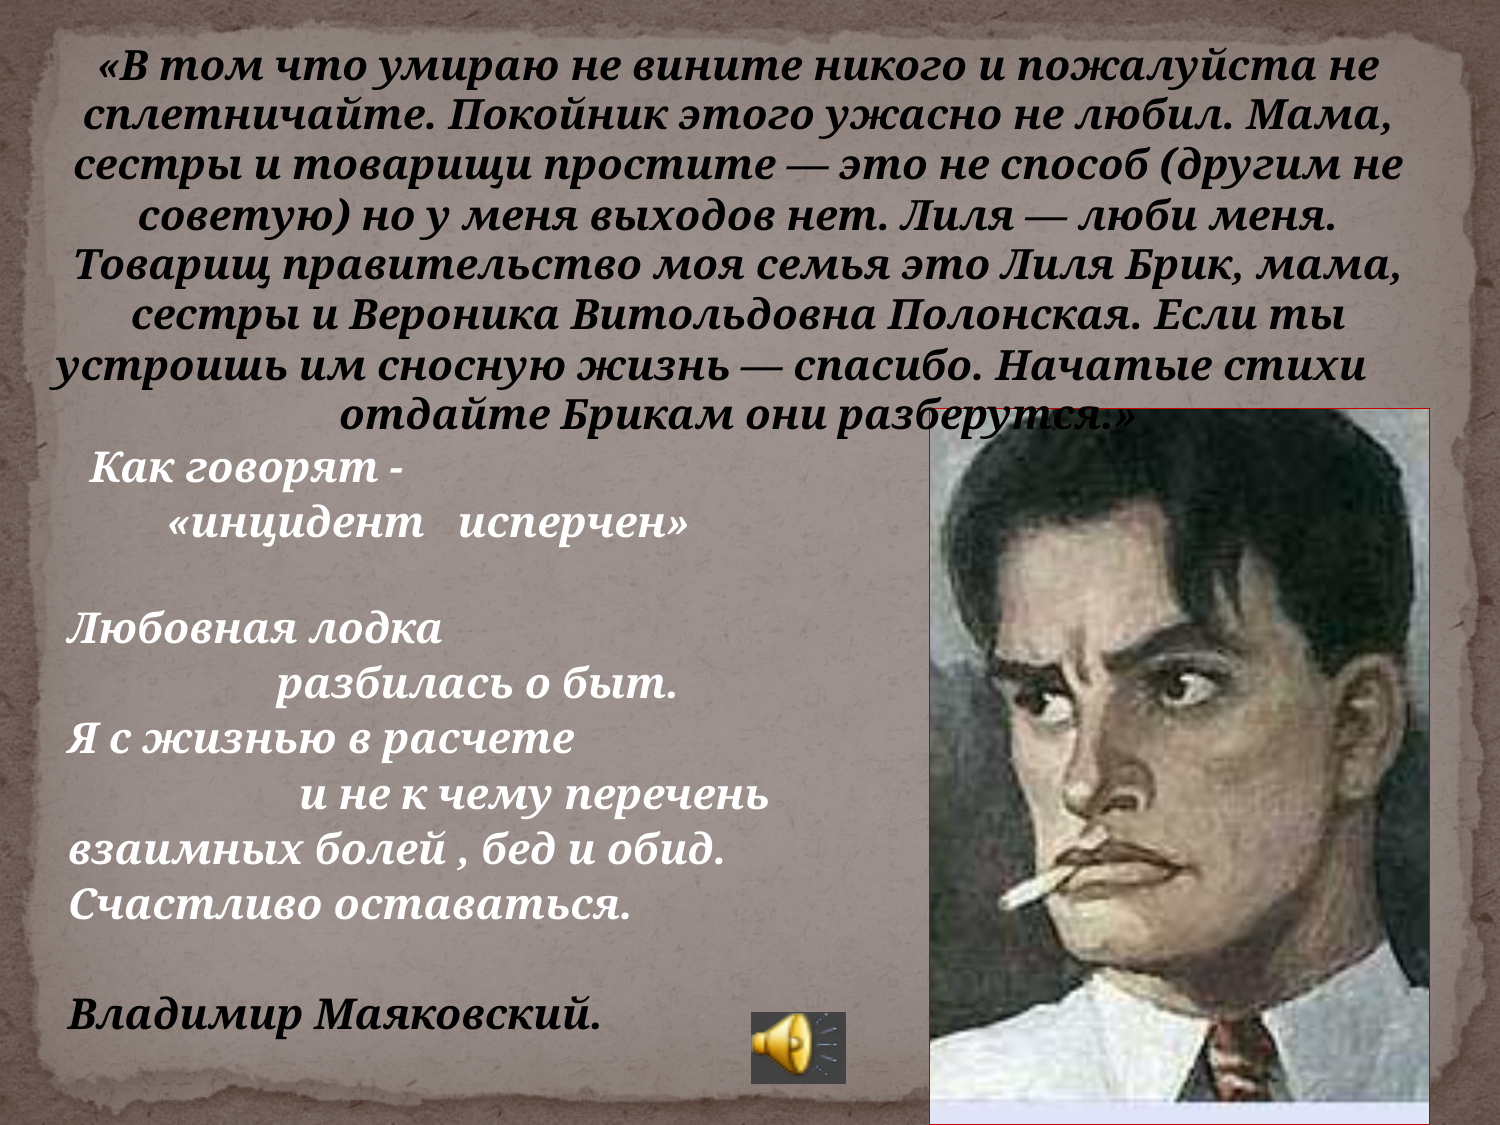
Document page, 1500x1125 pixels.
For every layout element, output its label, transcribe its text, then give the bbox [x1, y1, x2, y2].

text_box «В том что умираю не вините никого и пожалуйста не сплетничайте. Покойник этого ужасно не любил. Мама, сестры и товарищи простите — это не способ (другим не советую) но у меня выходов нет. Лиля — люби меня. Товарищ правительство моя семья это Лиля Брик, мама, сестры и Вероника Витольдовна Полонская. Если ты устроишь им сносную жизнь — спасибо. Начатые стихи отдайте Брикам они разберутся.» [29, 30, 1447, 446]
picture [750, 1012, 847, 1085]
picture [930, 409, 1430, 1125]
list Как говорят - «инцидент исперчен» Любовная лодка разбилась о быт. Я с жизнью в расчете и не к чему перечень взаимных болей , бед и обид. Счастливо оставаться. Владимир Маяковский. [53, 446, 918, 1047]
